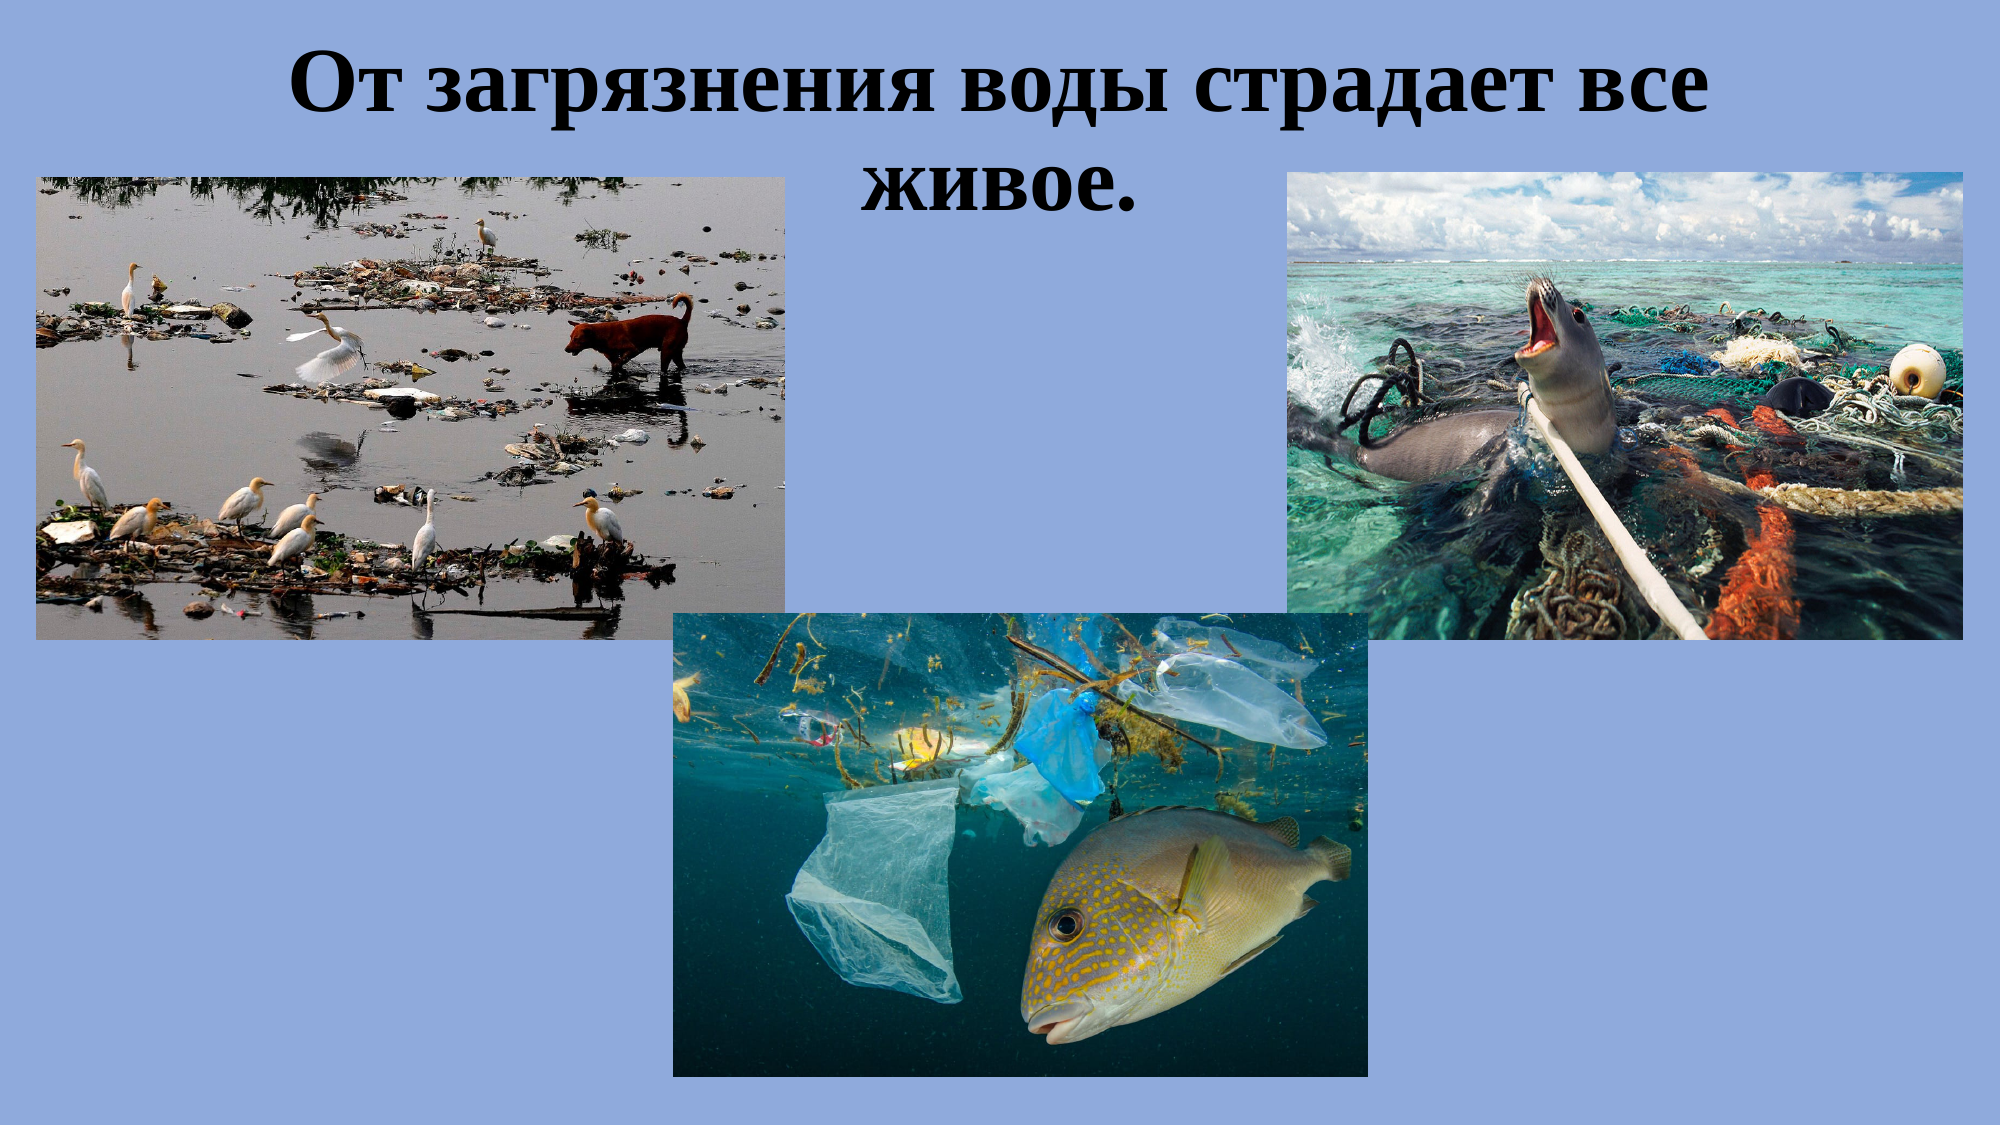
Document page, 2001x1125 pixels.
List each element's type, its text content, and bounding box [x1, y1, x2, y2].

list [673, 613, 1368, 1077]
title От загрязнения воды страдает все живое. [137, 22, 1863, 240]
picture [1287, 172, 1963, 641]
picture [36, 177, 785, 641]
